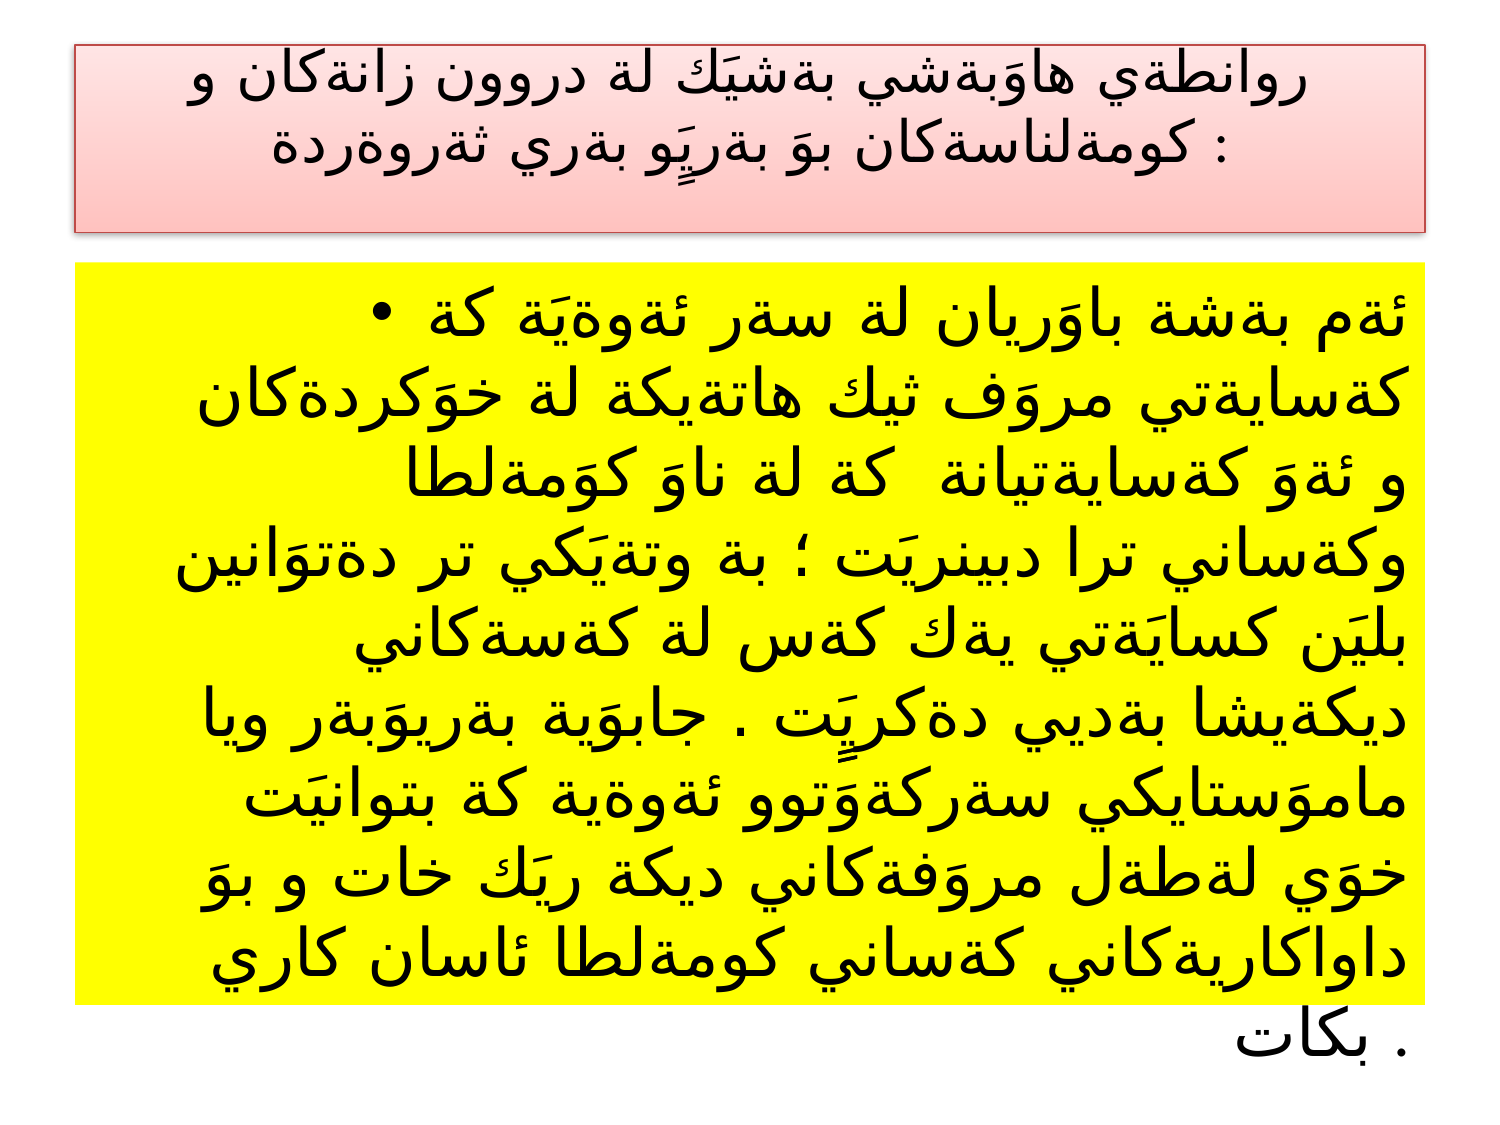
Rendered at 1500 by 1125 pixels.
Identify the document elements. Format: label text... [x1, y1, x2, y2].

title روانطةي هاوَبةشي بةشيَك لة دروون زانةكان و كومةلناسةكان بوَ بةريٍَو بةري ثةروةردة : [74, 44, 1426, 233]
list ئةم بةشة باوَريان لة سةر ئةوةيَة كة كةسايةتي مروَف ثيك هاتةيكة لة خوَكردةكان و ئةوَ كةسايةتيانة كة لة ناوَ كوَمةلطا وكةساني ترا دبينريَت ؛ بة وتةيَكي تر دةتوَانين بليَن كسايَةتي يةك كةس لة كةسةكاني ديكةيشا بةديي دةكريٍٍَت . جابوَية بةريوَبةر ويا ماموَستايكي سةركةوَتوو ئةوةية كة بتوانيَت خوَي لةطةل مروَفةكاني ديكة ريَك خات و بوَ داواكاريةكاني كةساني كومةلطا ئاسان كاري بكات . [75, 262, 1425, 1005]
